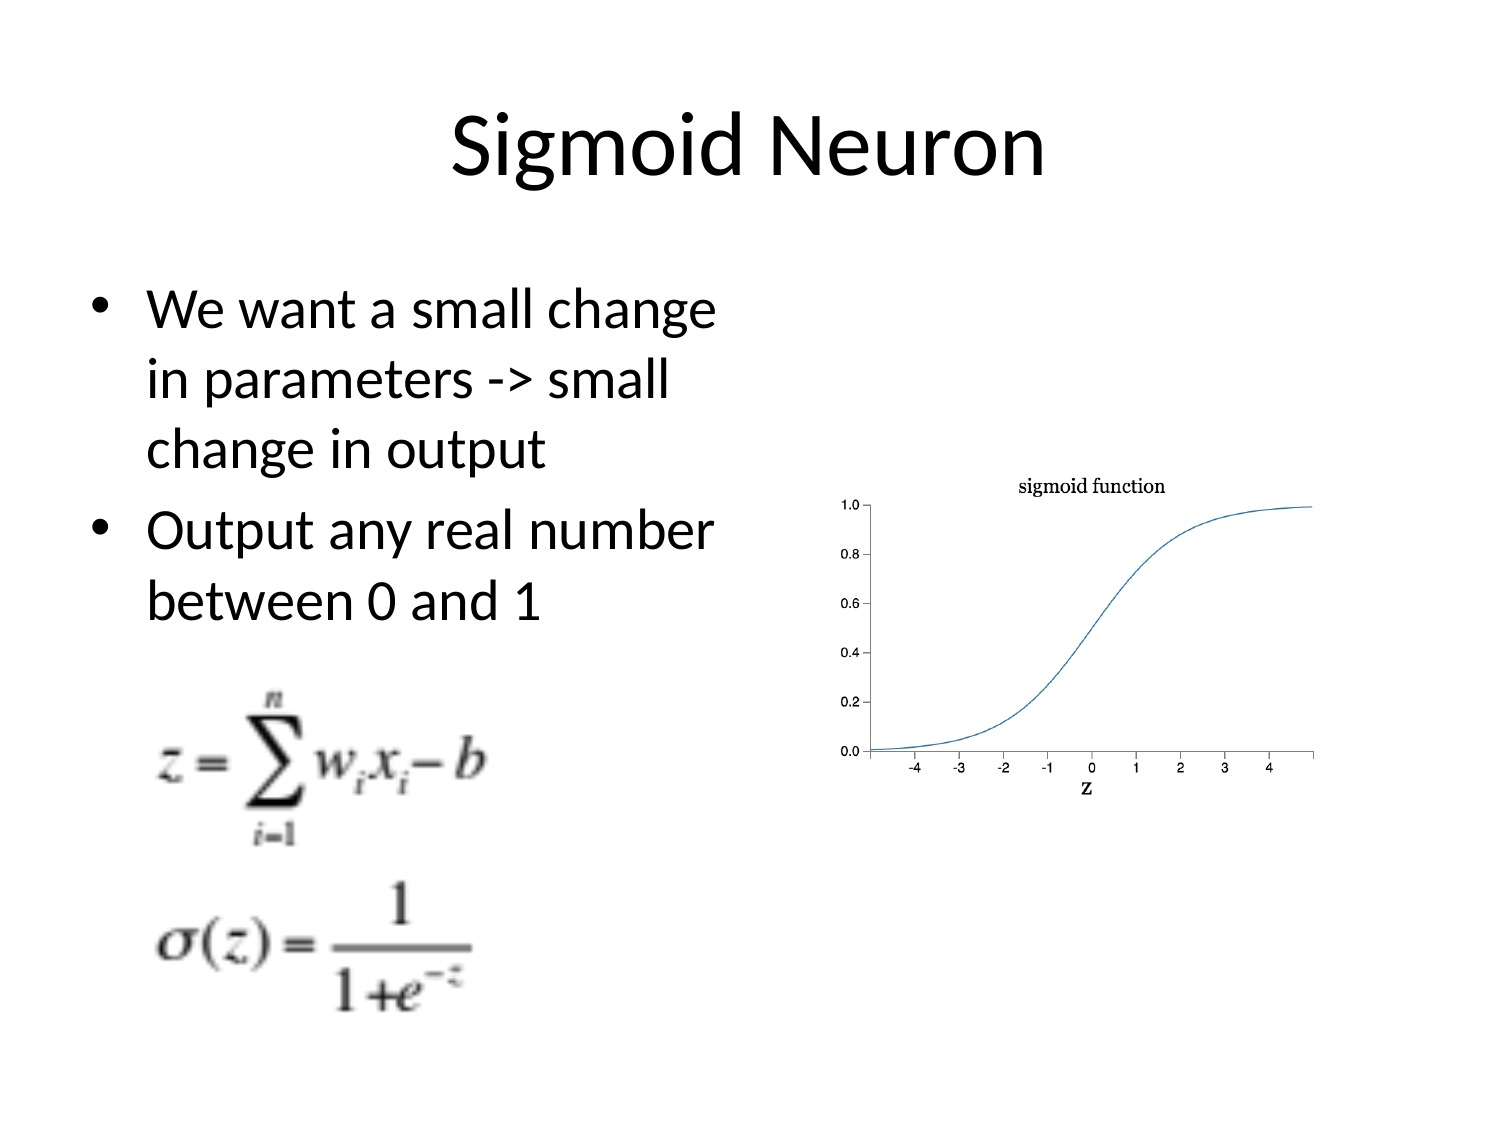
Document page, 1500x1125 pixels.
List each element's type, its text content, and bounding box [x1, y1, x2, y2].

title Sigmoid Neuron [75, 45, 1425, 233]
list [762, 262, 1426, 1006]
list We want a small change in parameters -> small change in output Output any real number between 0 and 1 [75, 262, 738, 1005]
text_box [148, 670, 490, 1037]
